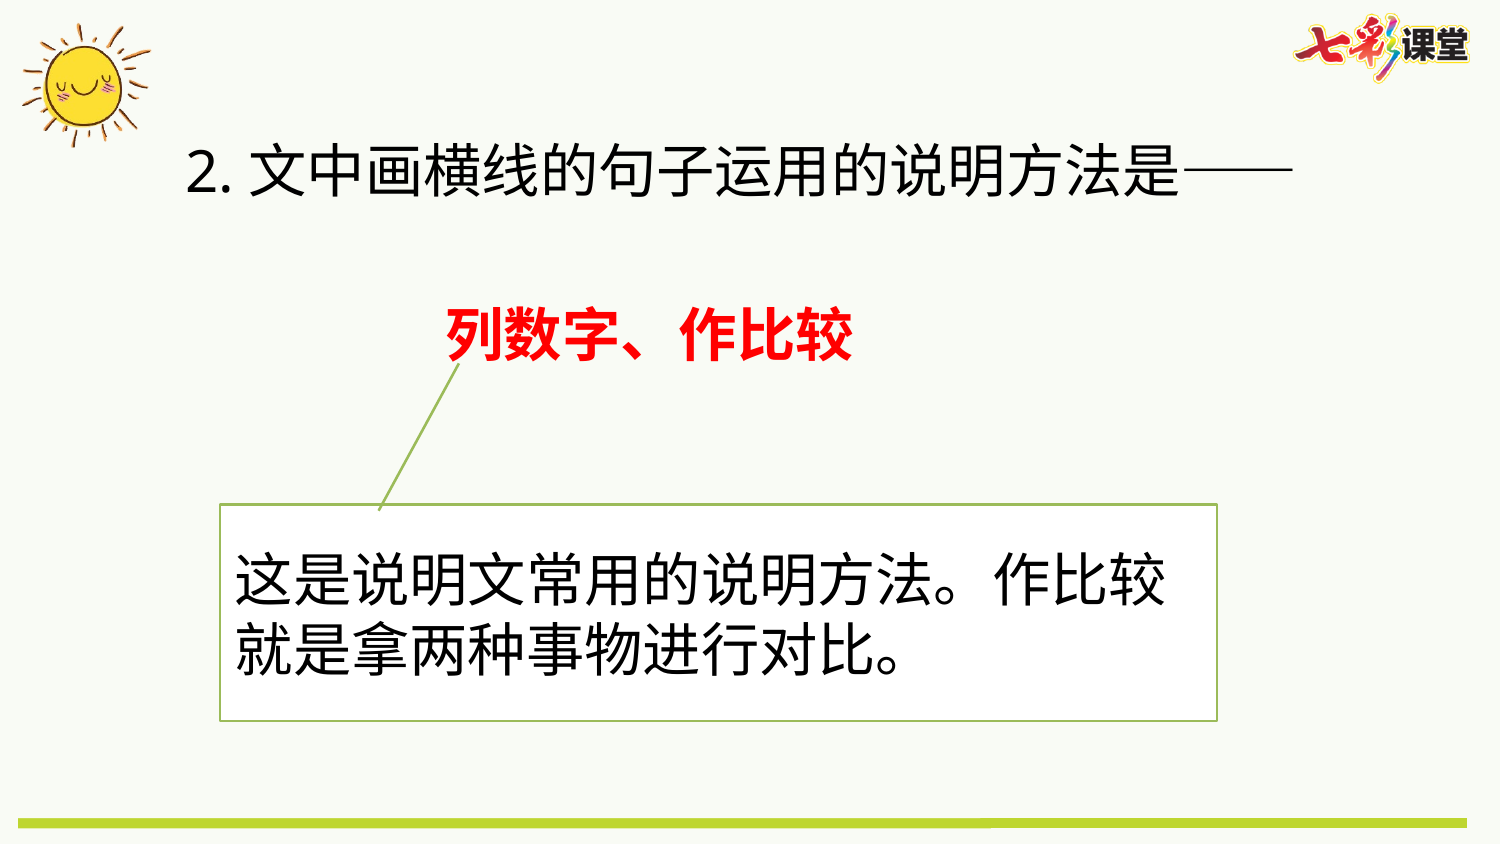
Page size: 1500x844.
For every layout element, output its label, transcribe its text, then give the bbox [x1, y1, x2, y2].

picture [0, 0, 173, 172]
text_box 这是说明文常用的说明方法。作比较就是拿两种事物进行对比。 [219, 362, 1218, 722]
picture [1291, 9, 1472, 87]
text_box 2.文中画横线的句子运用的说明方法是—— [171, 126, 1365, 212]
text_box 列数字、作比较 [431, 290, 1007, 376]
picture [18, 771, 1467, 844]
